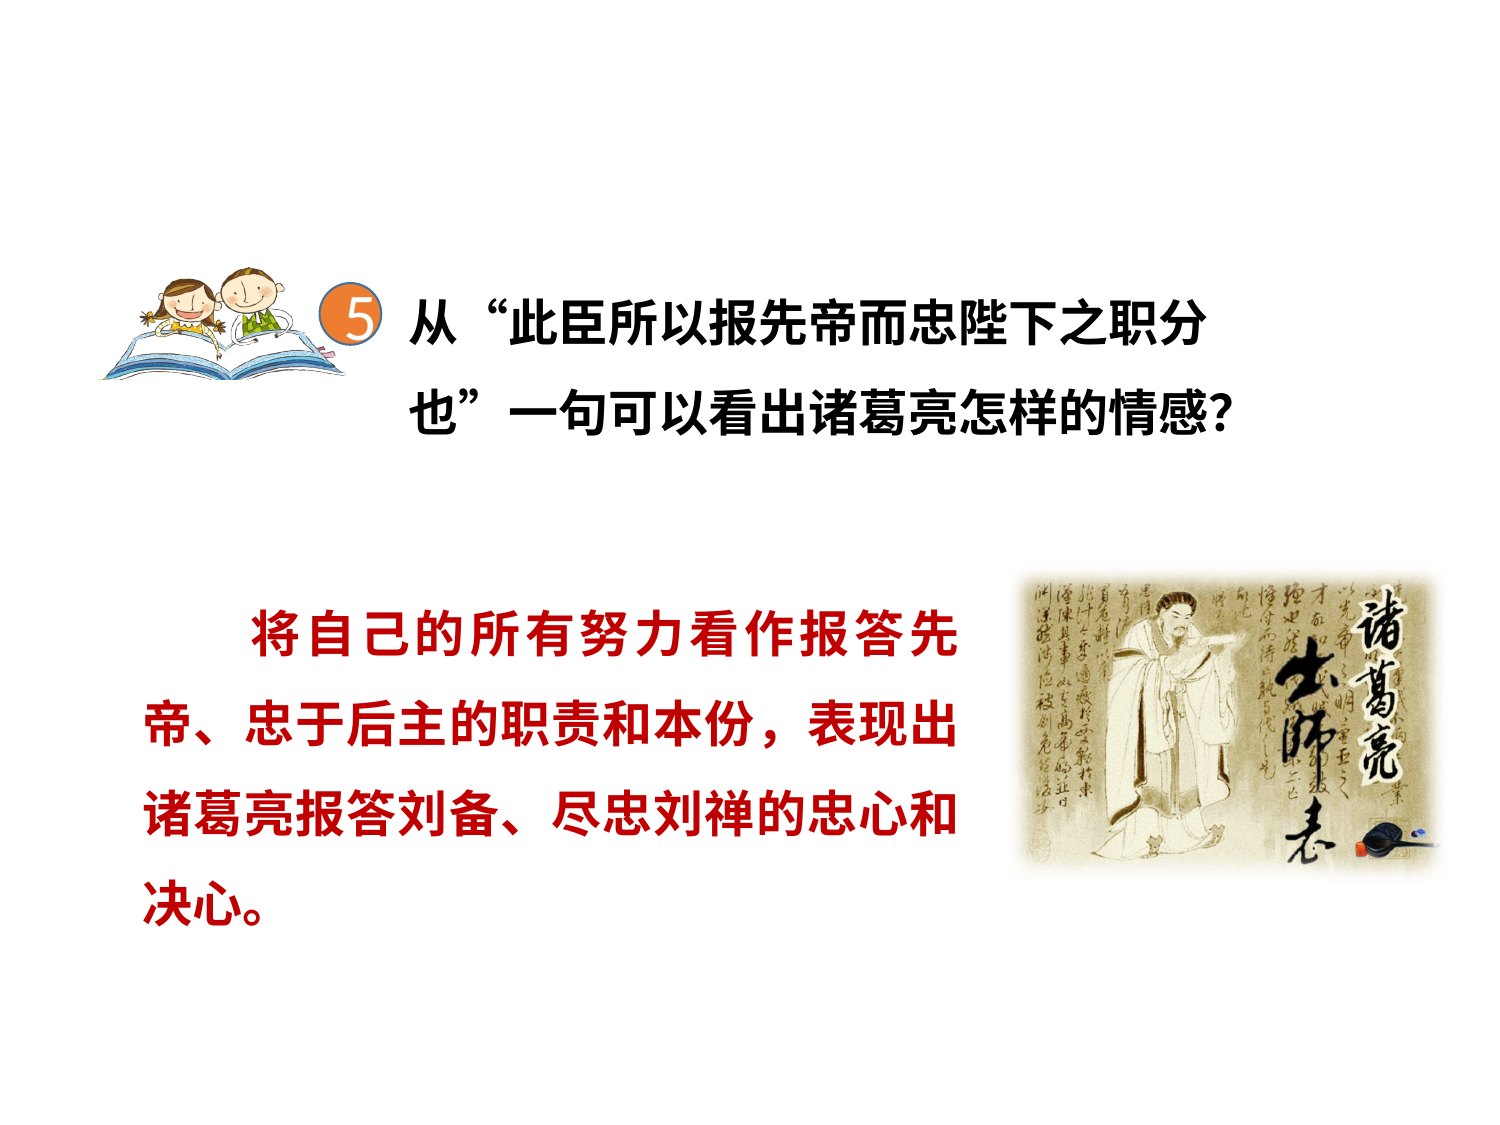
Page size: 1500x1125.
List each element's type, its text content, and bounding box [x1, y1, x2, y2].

text_box 5 [346, 282, 383, 346]
picture [98, 265, 346, 380]
text_box 从“此臣所以报先帝而忠陛下之职分也”一句可以看出诸葛亮怎样的情感？ [394, 253, 1312, 449]
picture [1006, 564, 1448, 885]
text_box 将自己的所有努力看作报答先帝、忠于后主的职责和本份，表现出诸葛亮报答刘备、尽忠刘禅的忠心和决心。 [127, 565, 975, 941]
